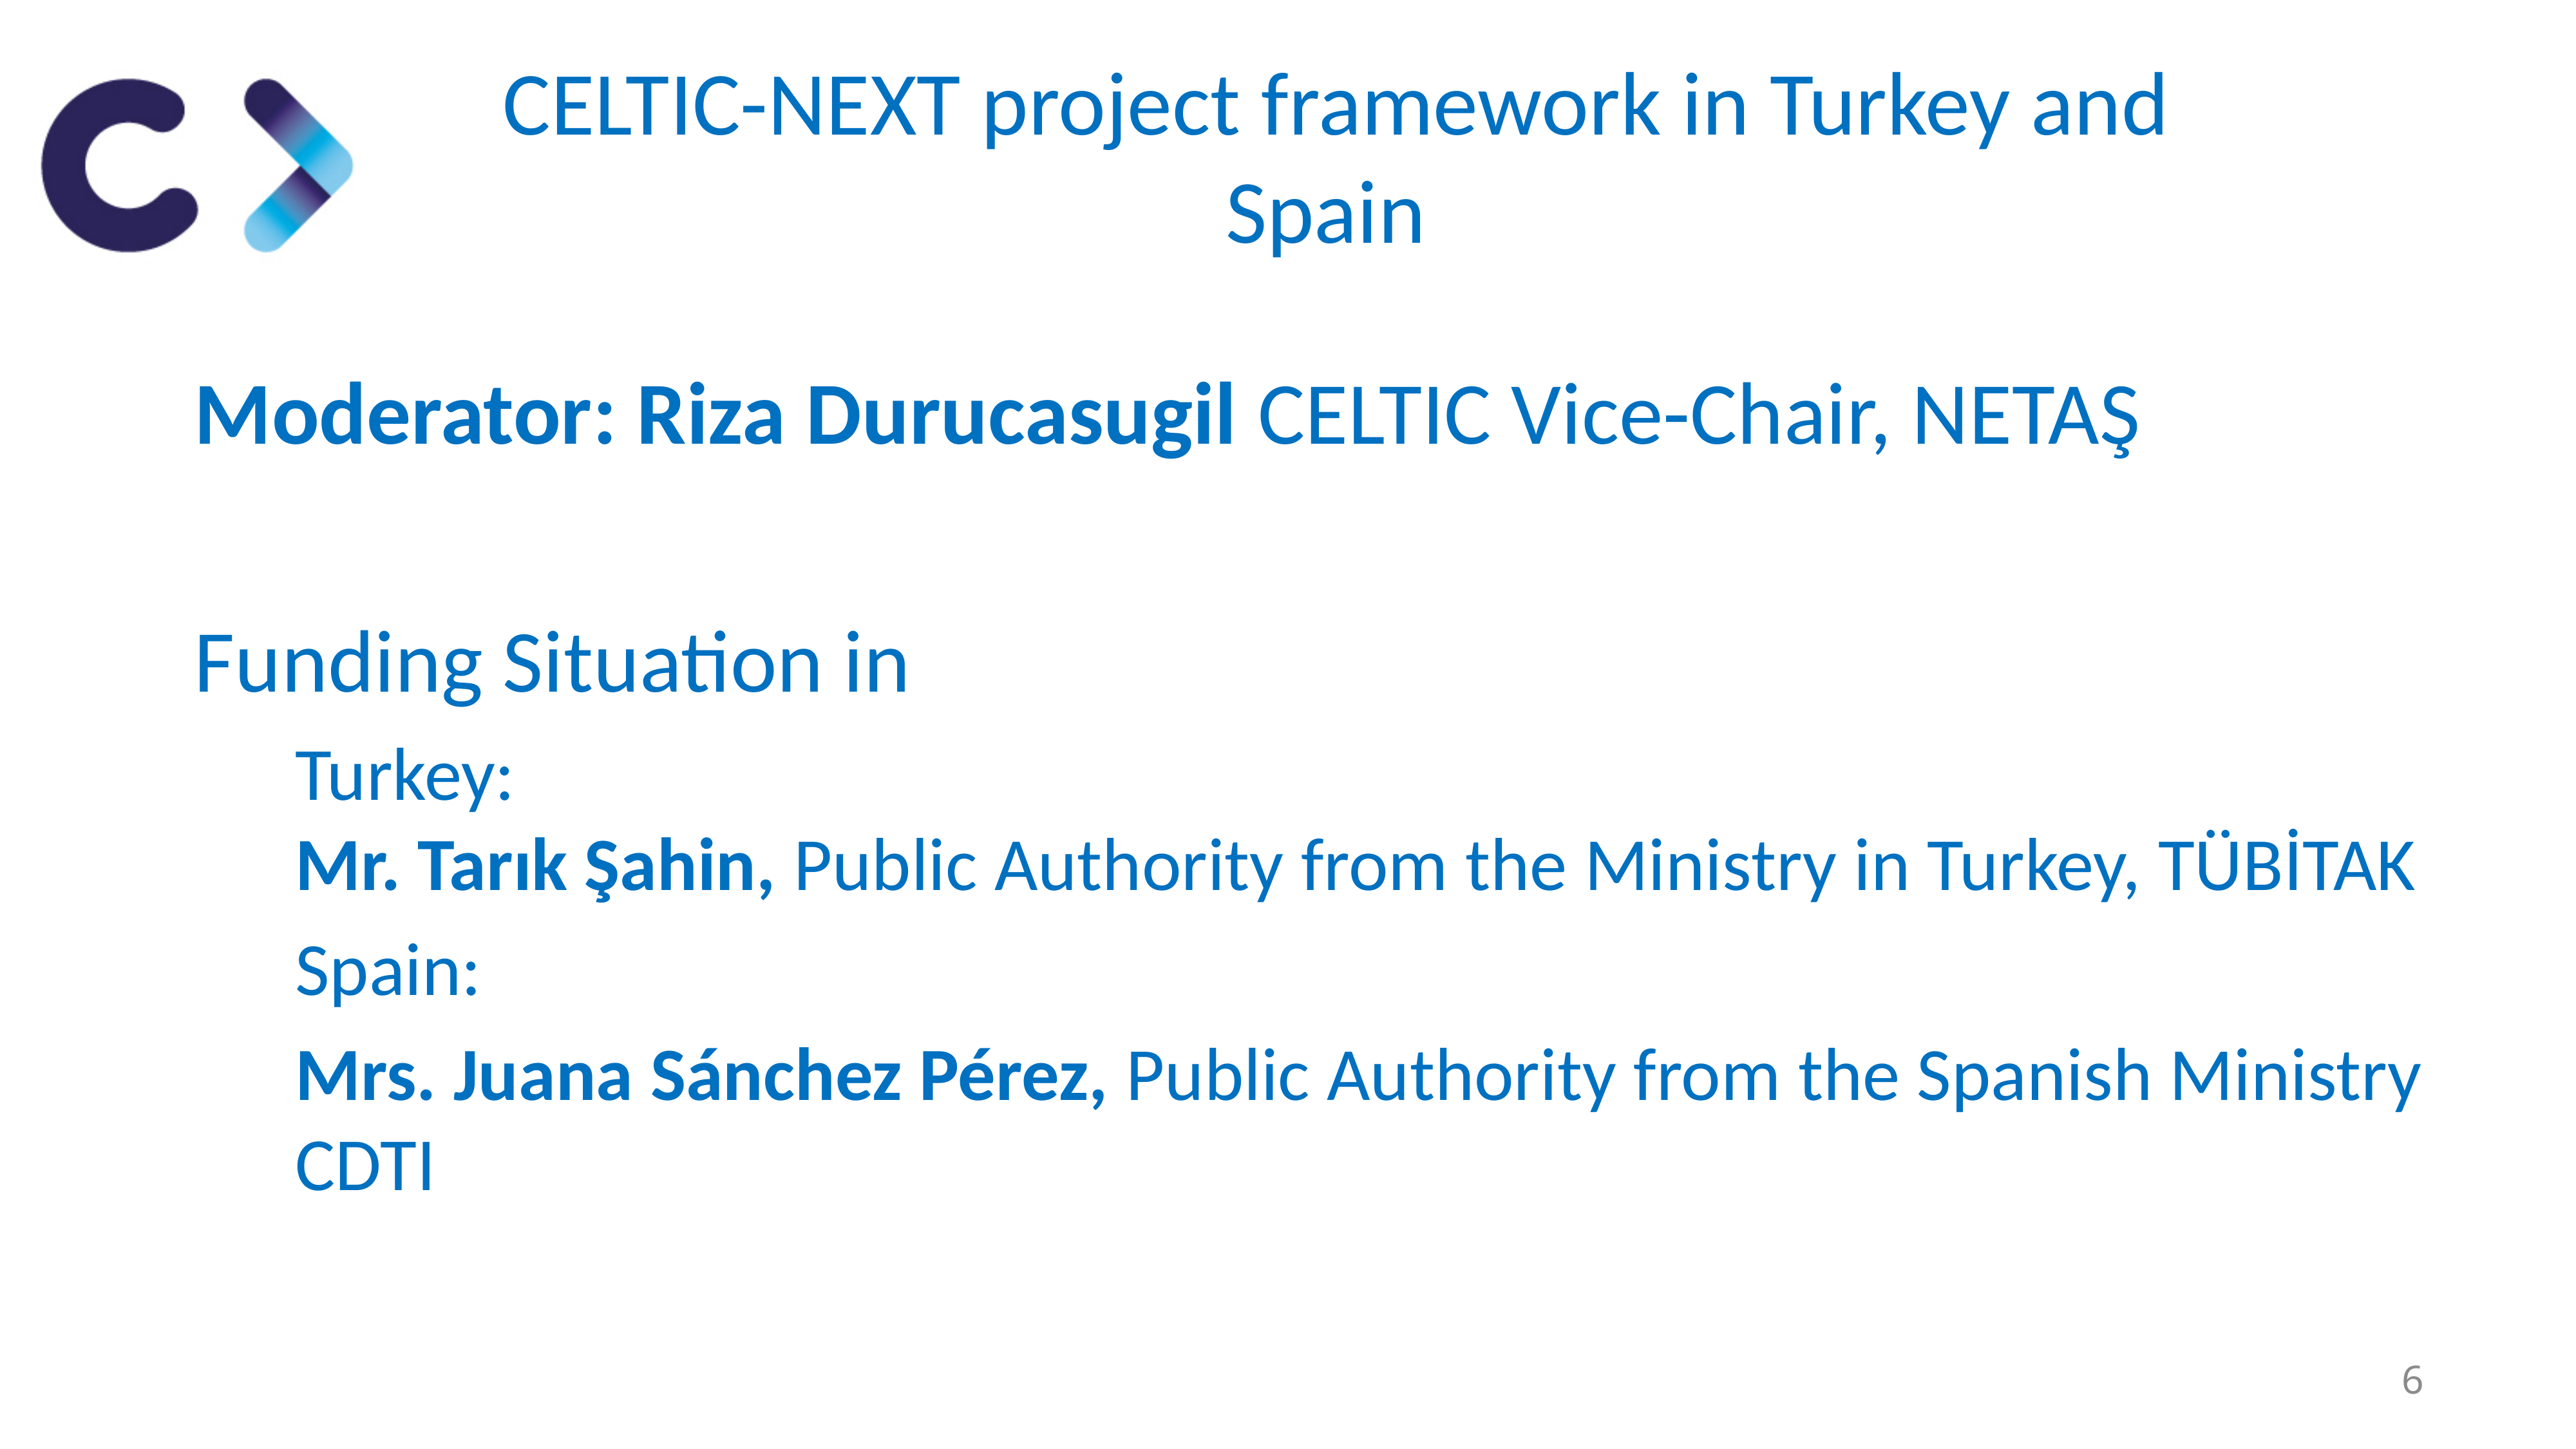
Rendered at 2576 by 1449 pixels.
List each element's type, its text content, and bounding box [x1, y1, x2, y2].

slide_number 6 [1846, 1343, 2447, 1421]
list Moderator: Riza Durucasugil CELTIC Vice-Chair, NETAŞ Funding Situation in Turkey: Mr. Tarık Şahin, Public Authority from the Ministry in Turkey, TÜBİTAK Spain: Mrs. Juana Sánchez Pérez, Public Authority from the Spanish Ministry CDTI [71, 344, 2536, 991]
picture [2, 0, 391, 360]
title CELTIC-NEXT project framework in Turkey and Spain [425, 32, 2247, 274]
